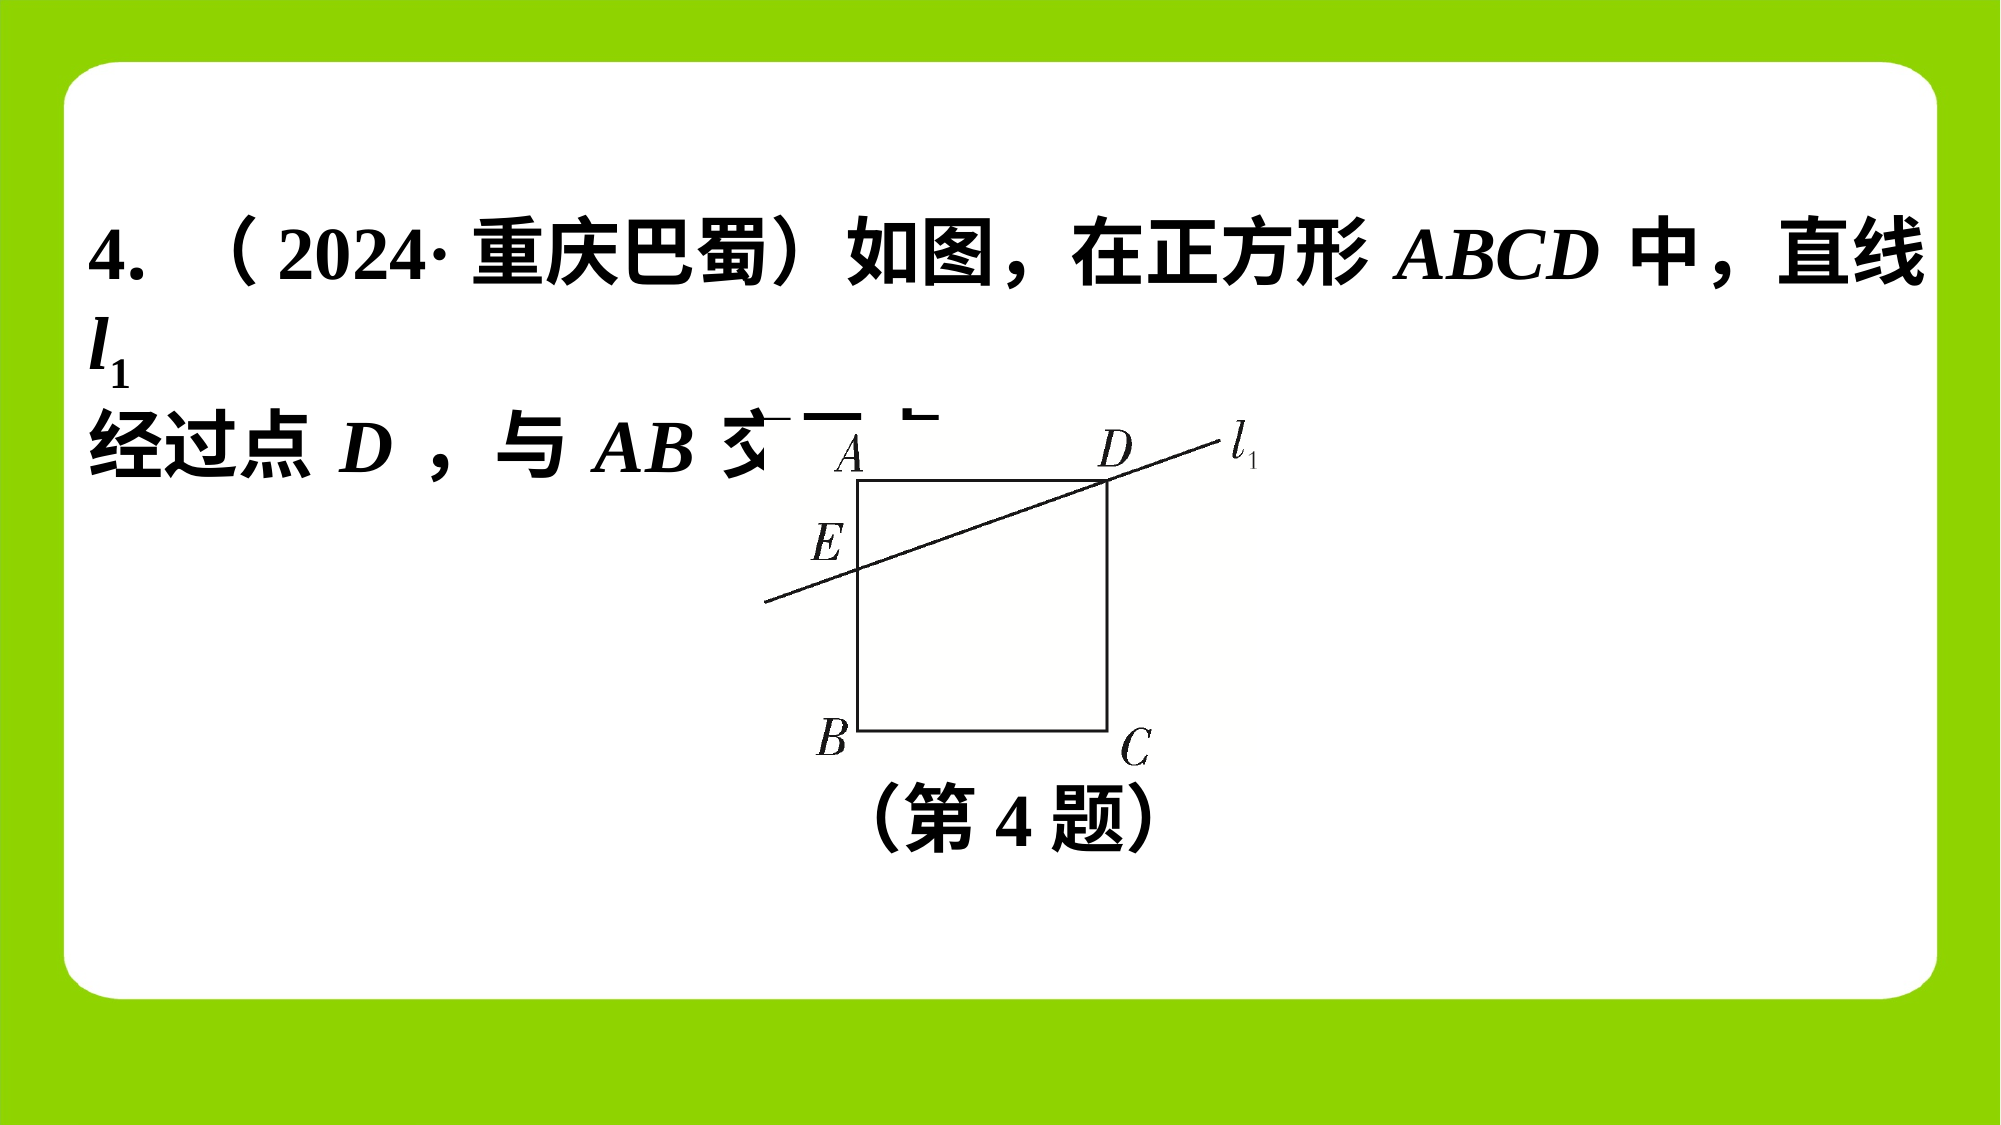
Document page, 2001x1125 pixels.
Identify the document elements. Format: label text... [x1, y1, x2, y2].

text_box 4. （2024·重庆巴蜀）如图，在正方形ABCD中，直线l1 经过点D，与AB交于点E. [88, 204, 1974, 387]
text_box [764, 420, 1257, 863]
picture [0, 0, 2001, 1125]
